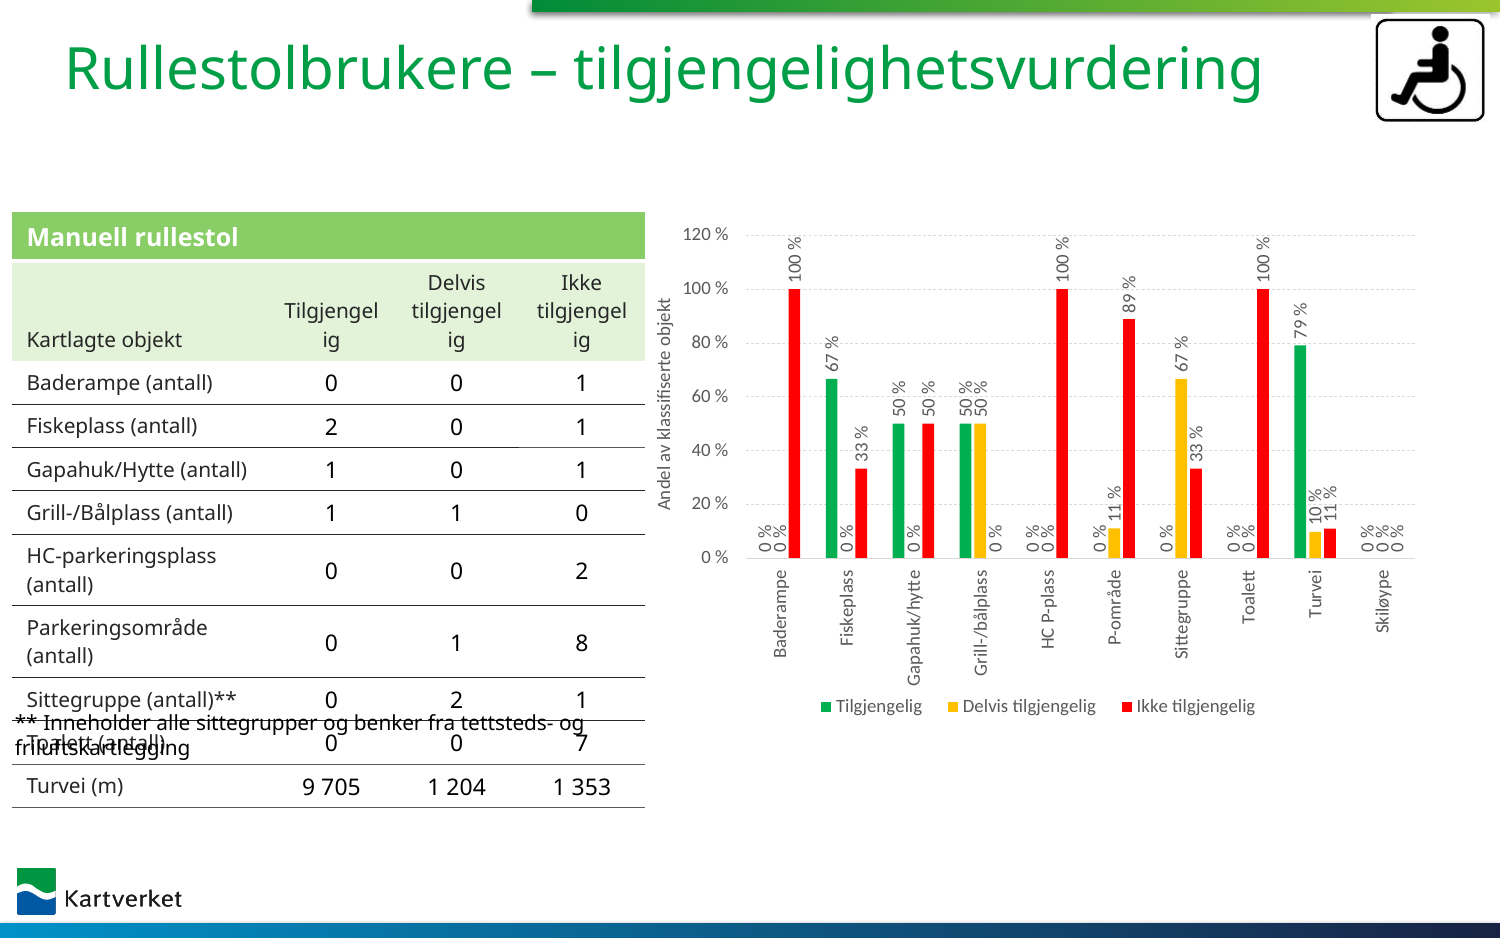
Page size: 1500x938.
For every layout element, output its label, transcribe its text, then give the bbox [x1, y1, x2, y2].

table_cell 1 [519, 361, 638, 404]
table_cell 9 705 [269, 768, 394, 807]
table_cell 1 353 [519, 768, 645, 807]
text_box Rullestolbrukere – tilgjengelighetsvurdering [49, 12, 1372, 109]
picture [1371, 13, 1491, 127]
table_cell Kartlagte objekt [12, 263, 269, 361]
table_cell 0 [269, 606, 394, 677]
picture [643, 218, 1427, 728]
table_cell 2 [394, 678, 519, 702]
table_cell Gapahuk/Hytte (antall) [12, 448, 269, 490]
table_cell 1 [519, 678, 638, 702]
table_cell Parkeringsområde (antall) [12, 606, 269, 677]
table_cell 1 [519, 448, 638, 490]
table_cell 8 [519, 606, 638, 677]
table_cell 0 [519, 491, 638, 534]
table_cell 0 [394, 535, 519, 605]
table_cell 1 [269, 491, 394, 534]
table_cell Tilgjengelig [269, 263, 394, 361]
table_cell 1 [519, 405, 638, 447]
table_cell Fiskeplass (antall) [12, 405, 269, 447]
table_cell HC-parkeringsplass (antall) [12, 535, 269, 605]
table_cell 0 [269, 535, 394, 605]
table_cell 1 [269, 448, 394, 490]
table_cell Delvis tilgjengelig [394, 263, 519, 361]
table_cell 0 [394, 448, 519, 490]
table_cell 0 [269, 361, 394, 404]
table_cell Turvei (m) [12, 768, 269, 807]
table_header Manuell rullestol [12, 212, 645, 259]
text_box ** Inneholder alle sittegrupper og benker fra tettsteds- og friluftskartlegging [0, 702, 745, 768]
table_cell 1 [394, 606, 519, 677]
table_cell 0 [394, 361, 519, 404]
table_cell 2 [269, 405, 394, 447]
table_cell 1 204 [394, 768, 519, 807]
table_cell 0 [394, 405, 519, 447]
table_cell 2 [519, 535, 638, 605]
table_cell Grill-/Bålplass (antall) [12, 491, 269, 534]
table_cell Sittegruppe (antall)** [12, 678, 269, 702]
table_cell 0 [269, 678, 394, 702]
table_cell Baderampe (antall) [12, 361, 269, 404]
table_cell Ikke tilgjengelig [519, 263, 638, 361]
table_cell 1 [394, 491, 519, 534]
